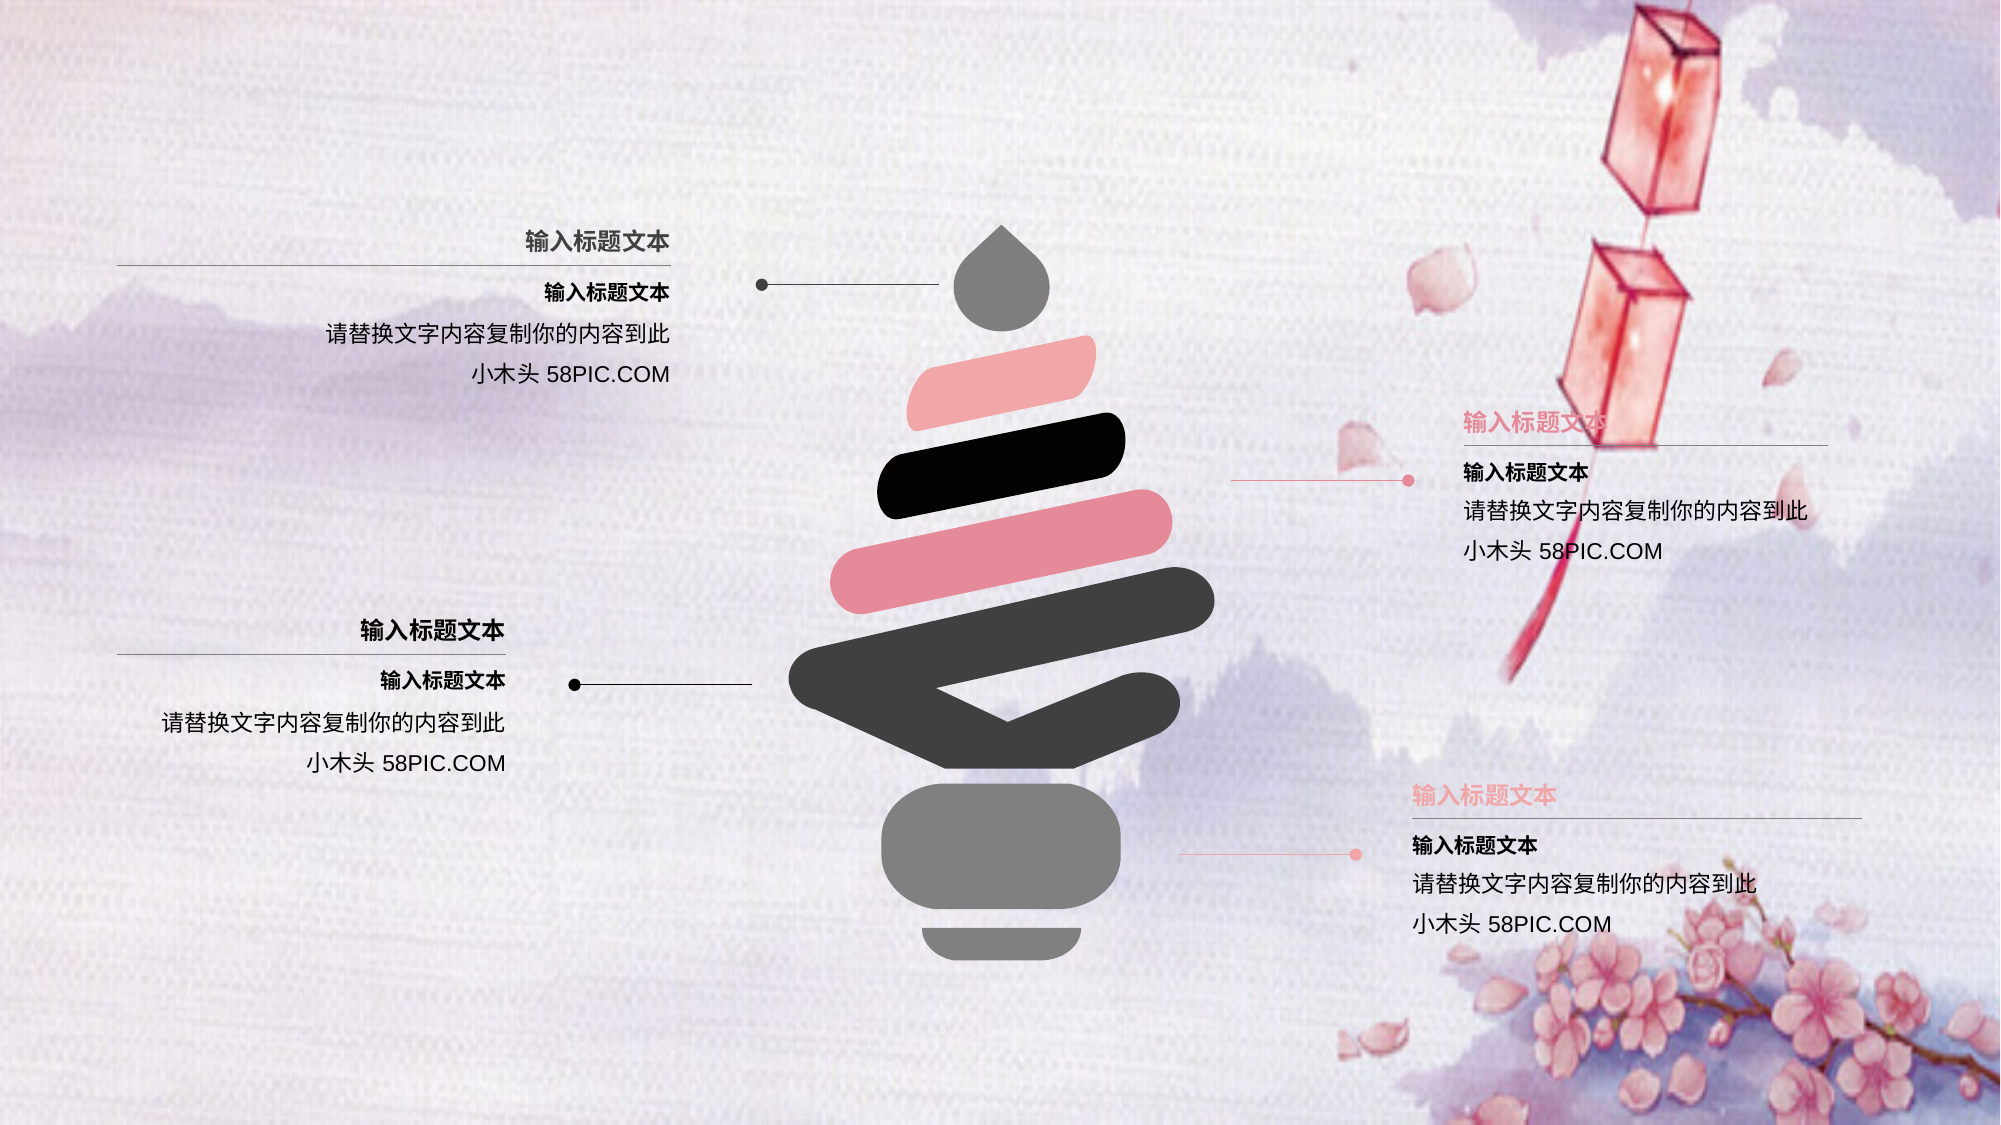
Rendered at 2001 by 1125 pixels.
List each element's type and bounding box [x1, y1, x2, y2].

text_box [783, 224, 1220, 961]
text_box [116, 222, 939, 392]
text_box [1178, 776, 1881, 945]
text_box [116, 611, 752, 781]
text_box [1231, 402, 1843, 572]
picture [0, 0, 2001, 1125]
